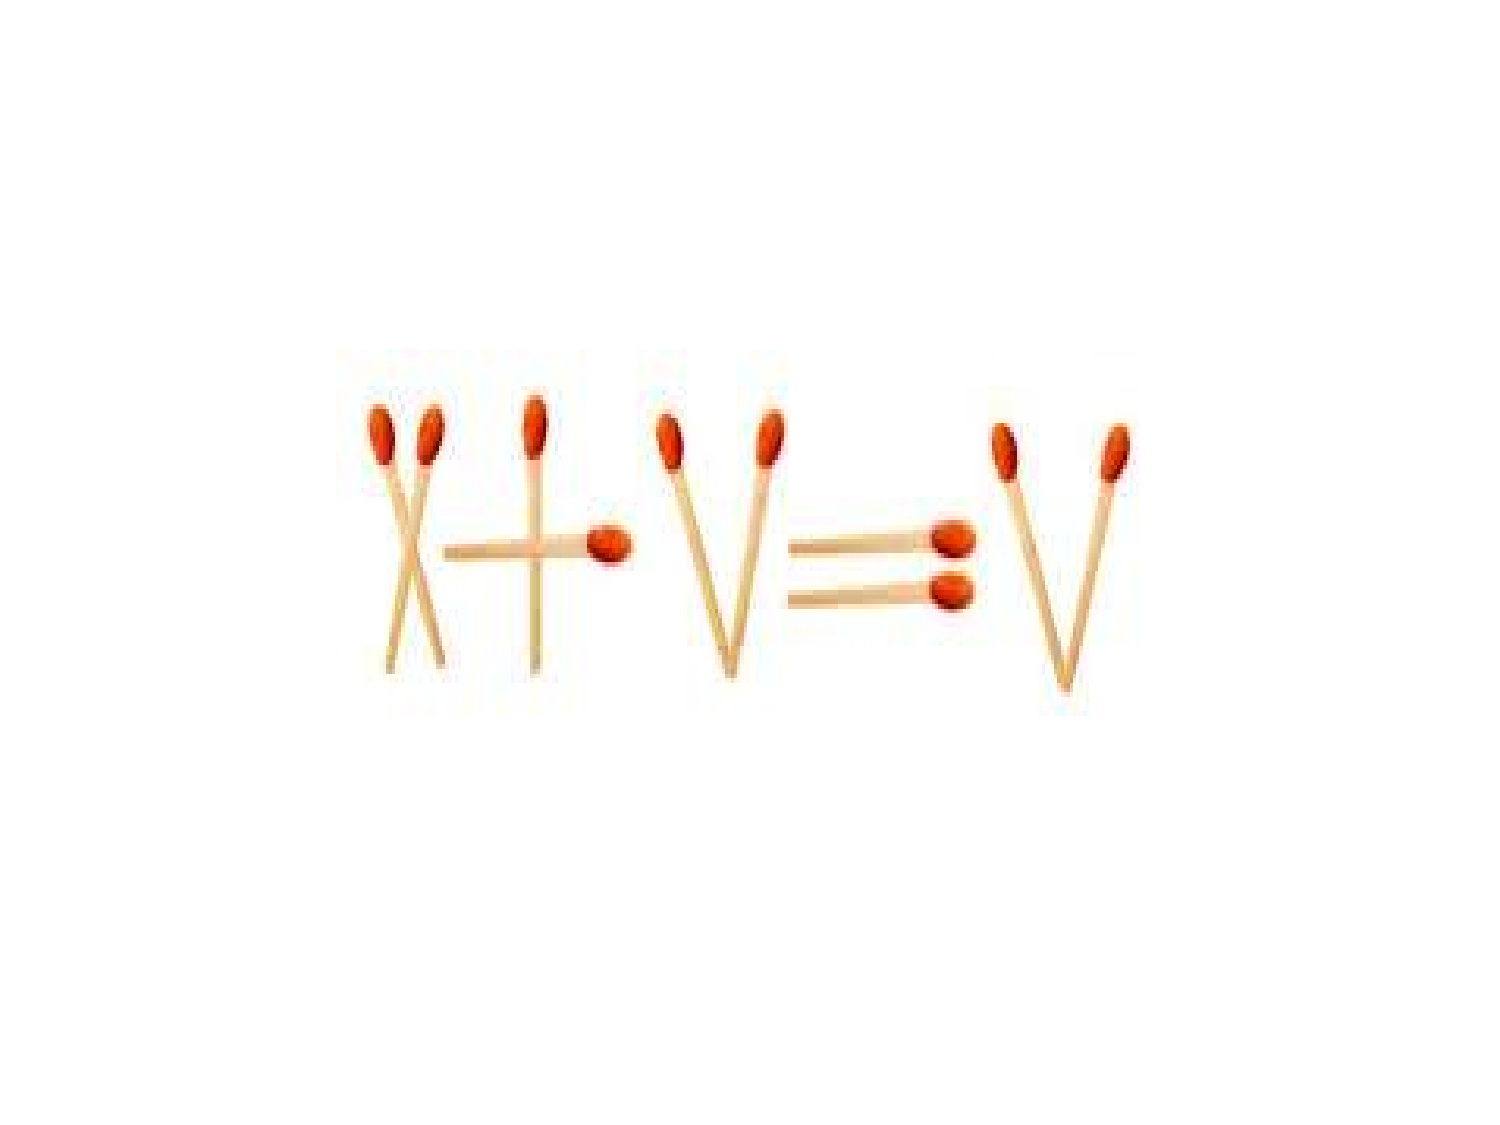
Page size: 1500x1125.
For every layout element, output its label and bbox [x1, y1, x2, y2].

picture [336, 349, 1171, 717]
